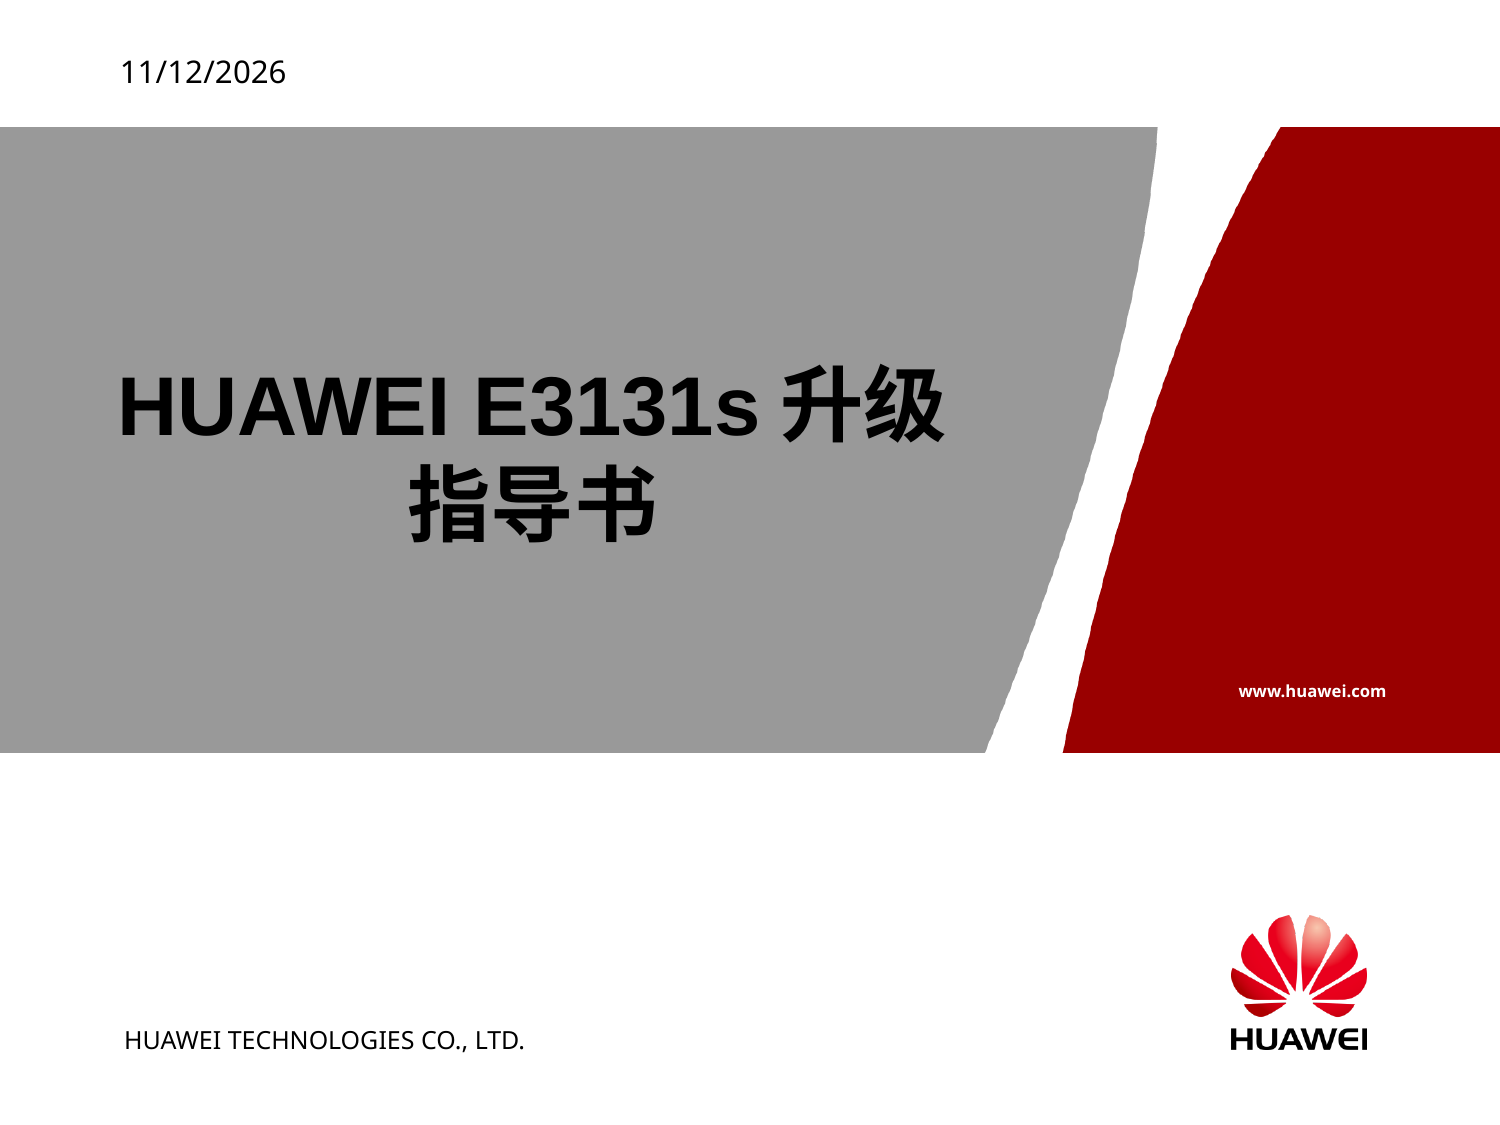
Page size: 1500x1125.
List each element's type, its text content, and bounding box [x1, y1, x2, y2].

title HUAWEI E3131s升级指导书 [102, 291, 963, 614]
picture [0, 127, 1500, 753]
picture [1231, 915, 1367, 1050]
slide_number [107, 46, 458, 125]
